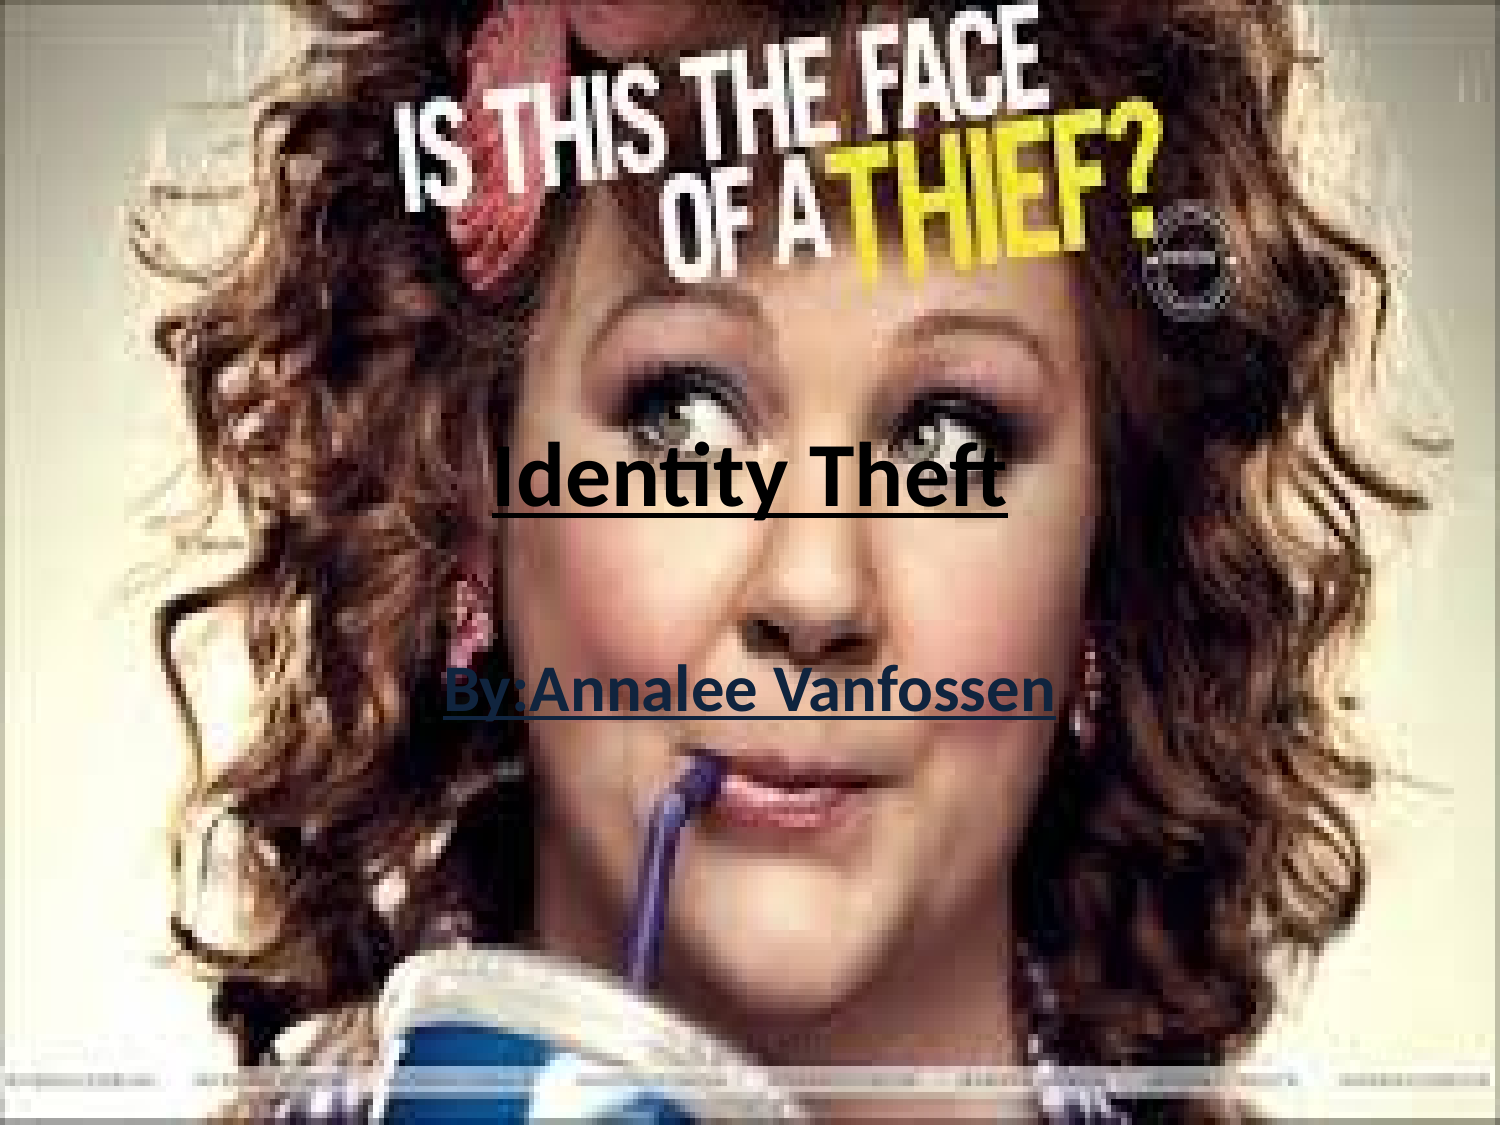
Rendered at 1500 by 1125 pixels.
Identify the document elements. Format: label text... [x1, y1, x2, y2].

subtitle By:Annalee Vanfossen [225, 637, 1275, 925]
picture [0, 0, 1500, 1125]
title Identity Theft [112, 349, 1388, 591]
